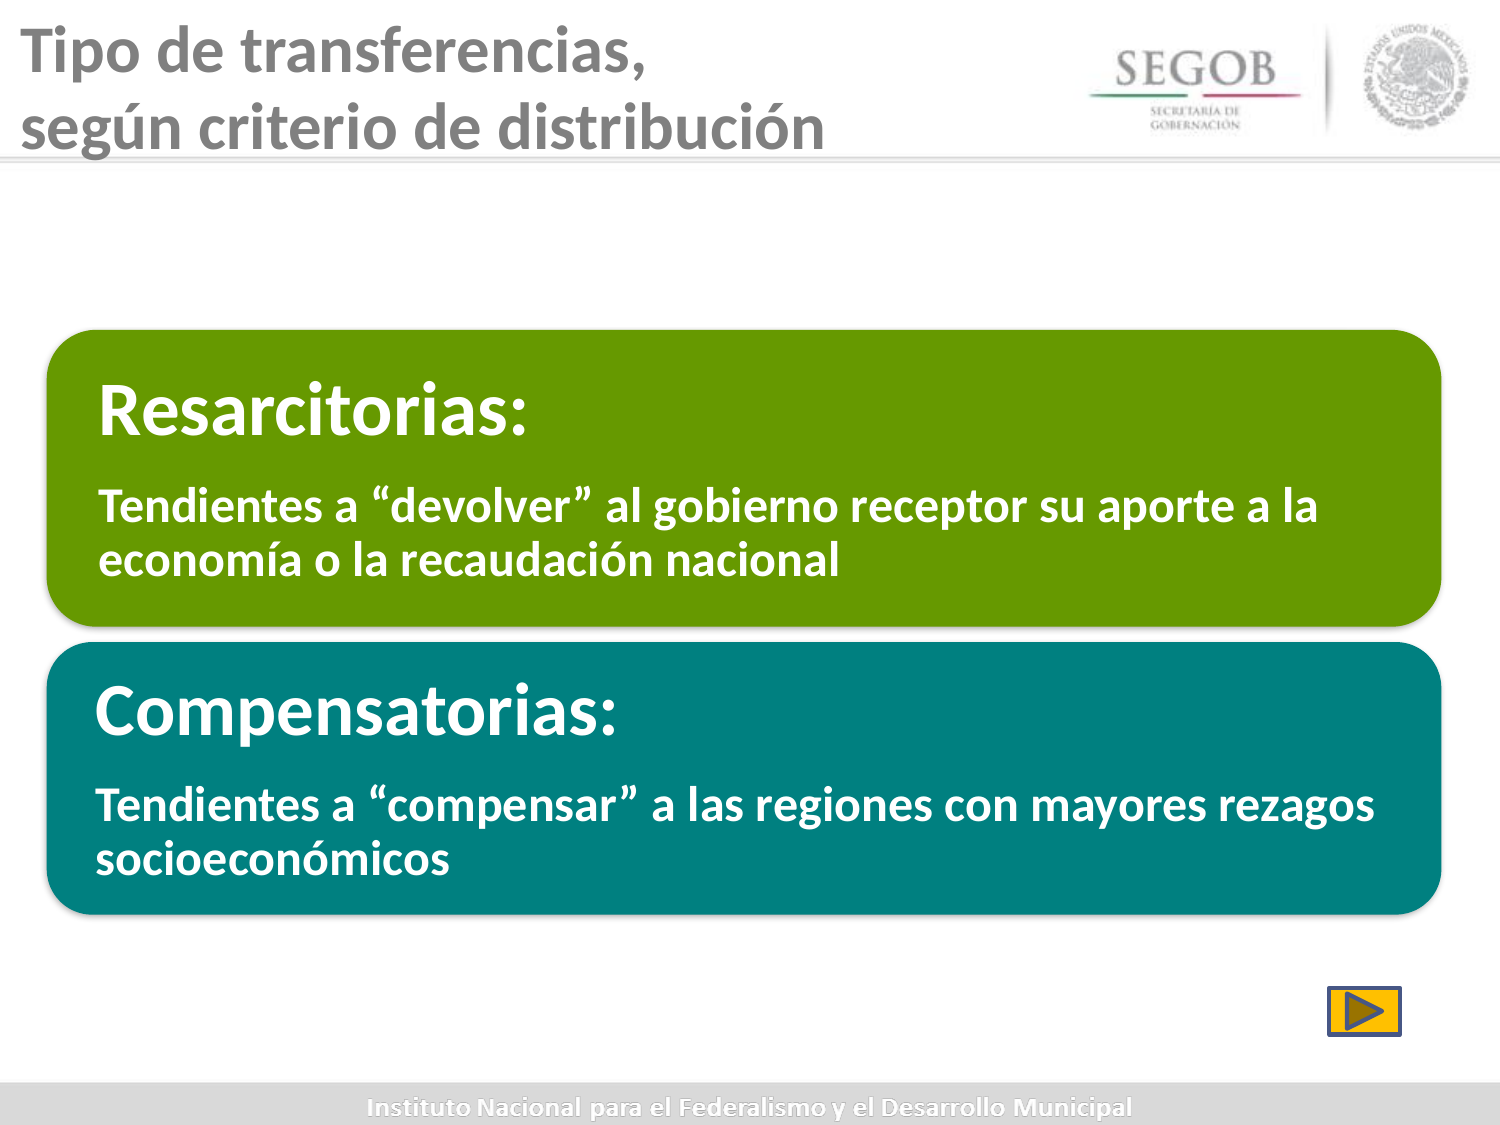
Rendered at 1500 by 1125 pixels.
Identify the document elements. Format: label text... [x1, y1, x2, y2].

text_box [46, 207, 1442, 1024]
text_box [1327, 1032, 1402, 1037]
text_box Tipo de transferencias, según criterio de distribución [4, 13, 1058, 171]
picture [0, 0, 1500, 1125]
